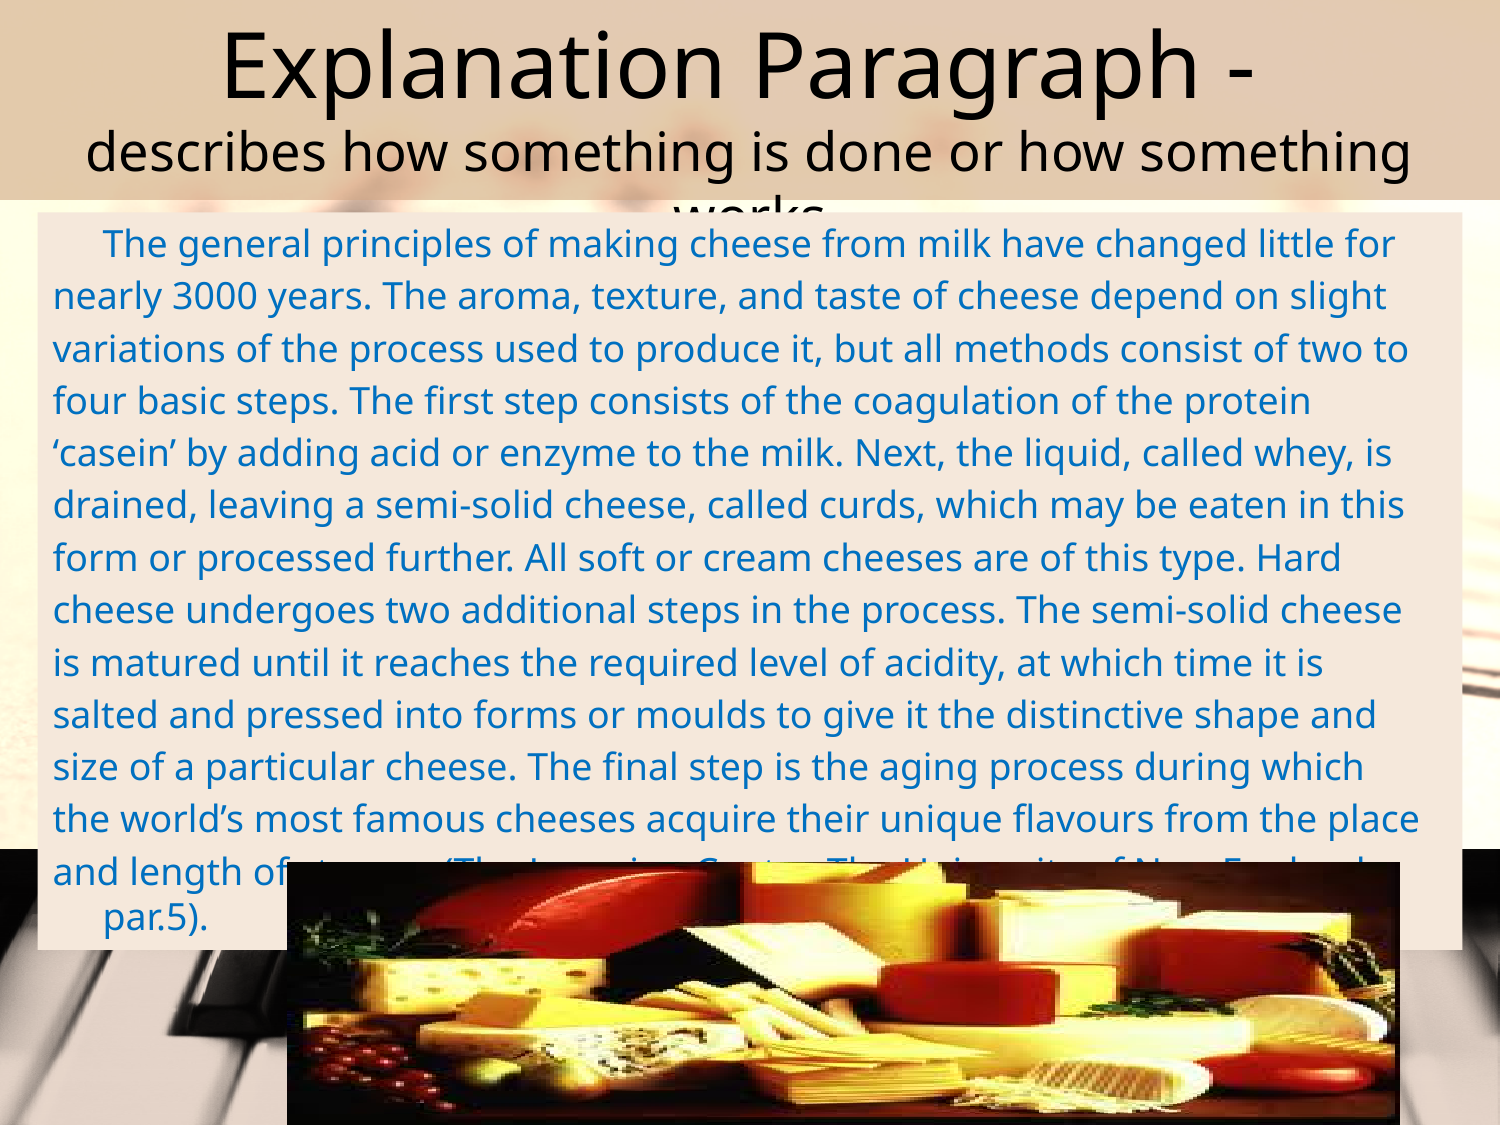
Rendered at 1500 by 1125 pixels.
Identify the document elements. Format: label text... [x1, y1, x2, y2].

title Explanation Paragraph - describes how something is done or how something works [0, 0, 1500, 200]
list The general principles of making cheese from milk have changed little for nearly 3000 years. The aroma, texture, and taste of cheese depend on slight variations of the process used to produce it, but all methods consist of two to four basic steps. The first step consists of the coagulation of the protein ‘casein’ by adding acid or enzyme to the milk. Next, the liquid, called whey, is drained, leaving a semi-solid cheese, called curds, which may be eaten in this form or processed further. All soft or cream cheeses are of this type. Hard cheese undergoes two additional steps in the process. The semi-solid cheese is matured until it reaches the required level of acidity, at which time it is salted and pressed into forms or moulds to give it the distinctive shape and size of a particular cheese. The final step is the aging process during which the world’s most famous cheeses acquire their unique flavours from the place and length of storage (The Learning Center, The University of New England par.5). [37, 212, 1463, 950]
picture [287, 862, 1401, 1125]
